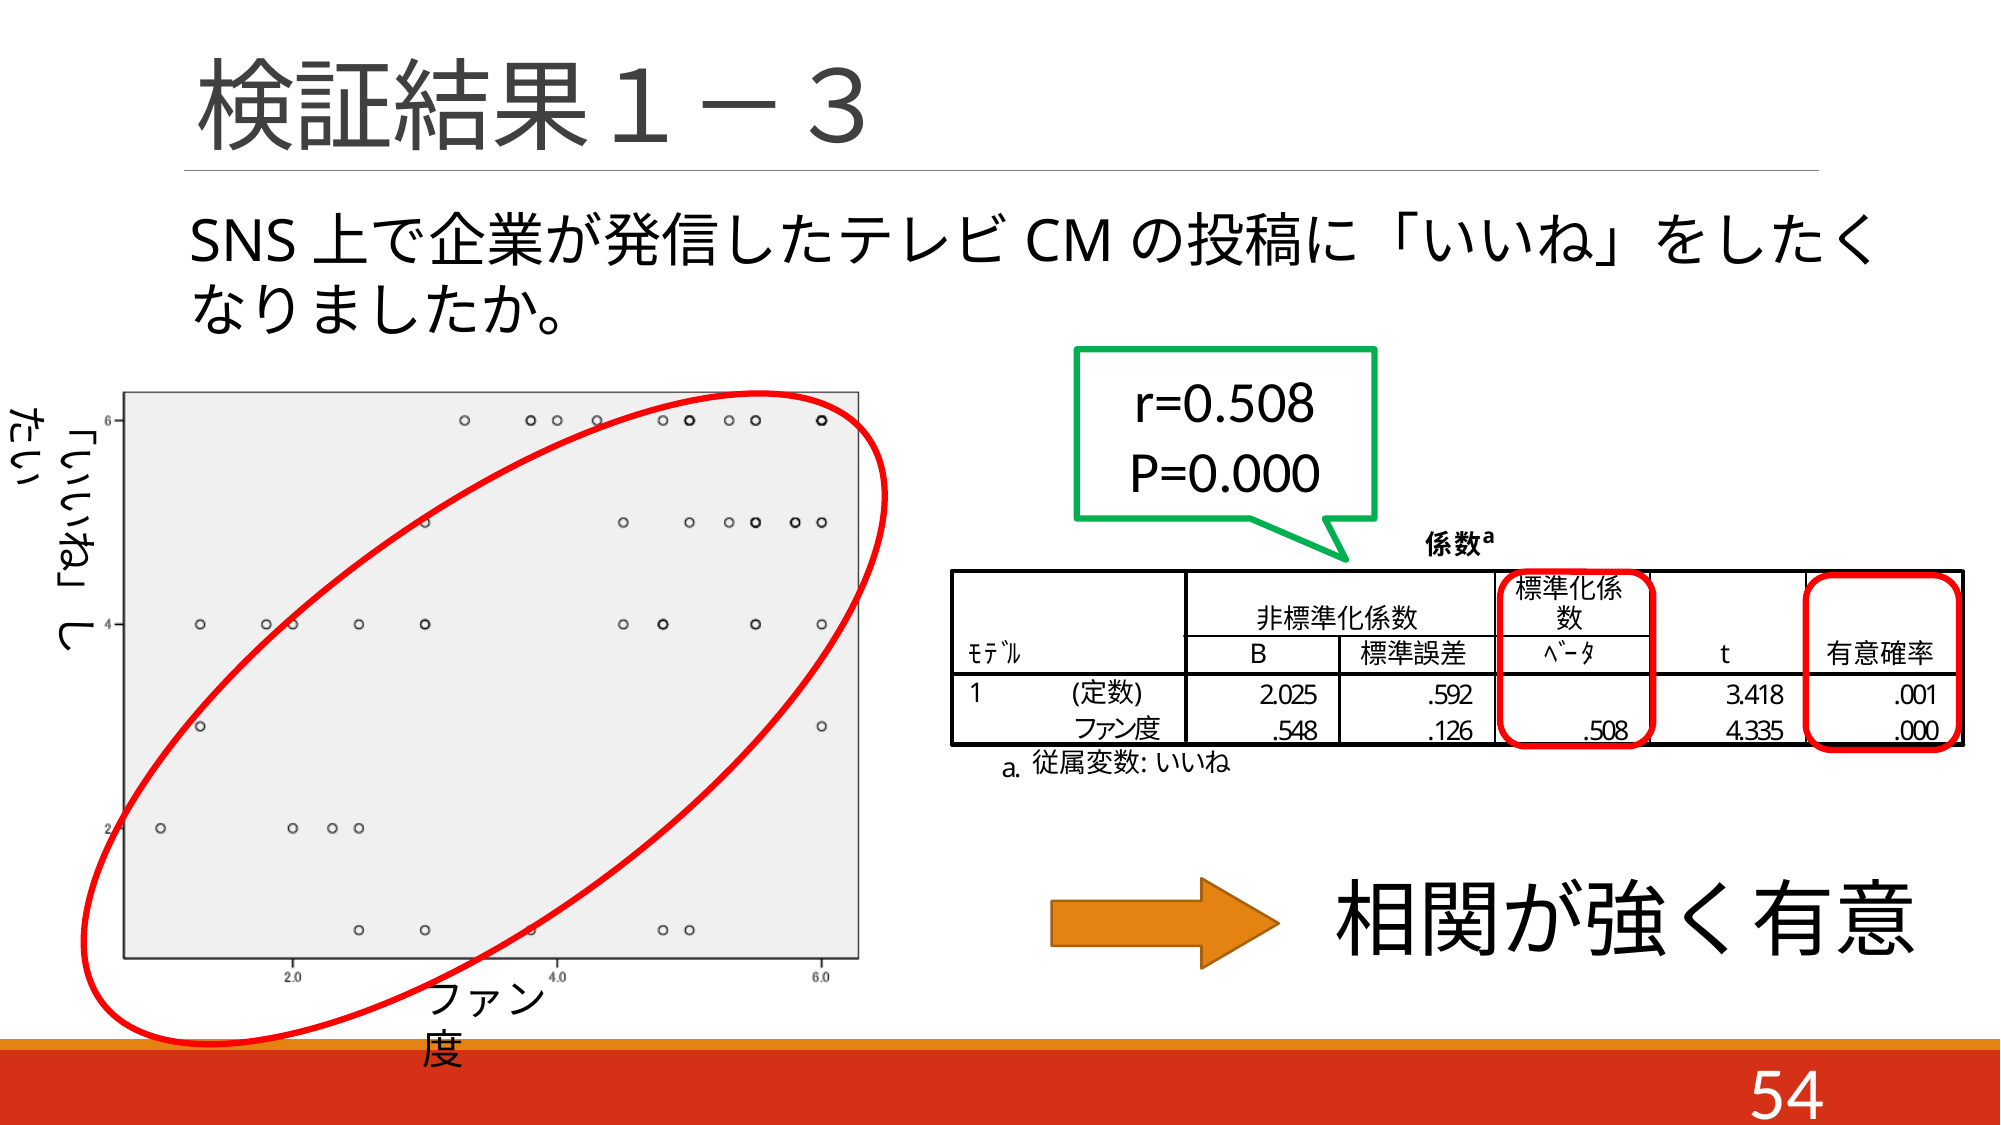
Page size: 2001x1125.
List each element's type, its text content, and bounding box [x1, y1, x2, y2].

text_box 相関が強く有意 [1307, 858, 1945, 974]
text_box [883, 468, 887, 527]
picture [930, 499, 2000, 819]
picture [97, 376, 875, 991]
slide_number 54 [1624, 1059, 1840, 1120]
text_box 「いいね」したい [29, 390, 94, 703]
text_box r=0.508 P=0.000 [1075, 347, 1376, 497]
text_box SNS上で企業が発信したテレビCMの投稿に「いいね」をしたくなりましたか。 [174, 195, 1910, 351]
text_box [82, 878, 400, 1046]
title 検証結果１－３ [180, 28, 1830, 171]
text_box [1050, 877, 1281, 970]
text_box ファン度 [407, 999, 589, 1081]
